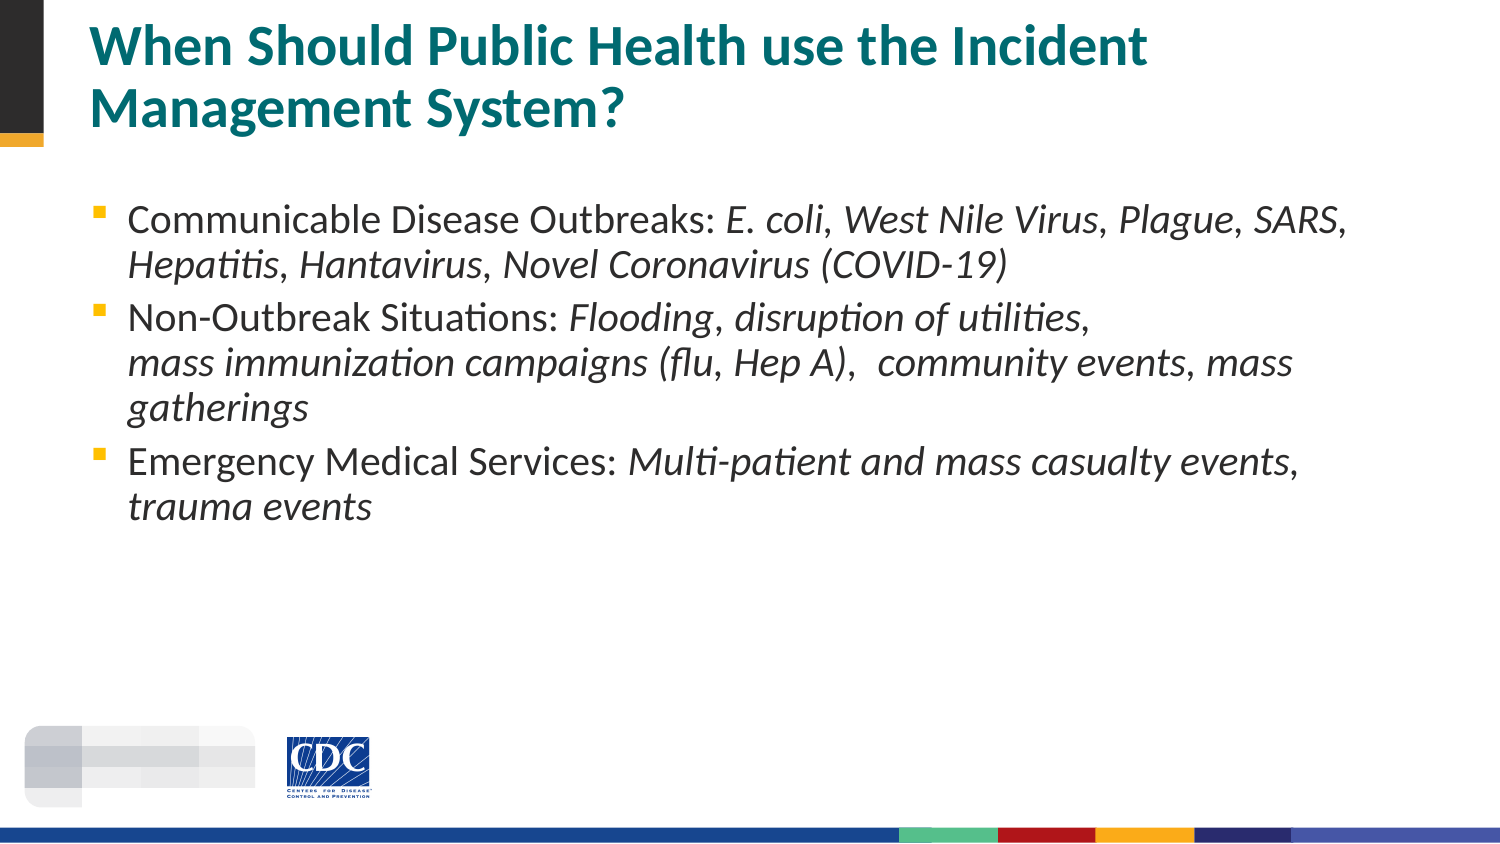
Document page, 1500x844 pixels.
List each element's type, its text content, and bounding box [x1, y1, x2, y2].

list Communicable Disease Outbreaks: E. coli, West Nile Virus, Plague, SARS, Hepatitis, Hantavirus, Novel Coronavirus (COVID-19) Non-Outbreak Situations: Flooding, disruption of utilities, mass immunization campaigns (flu, Hep A), community events, mass gatherings Emergency Medical Services: Multi-patient and mass casualty events, trauma events [75, 190, 1414, 739]
picture [287, 739, 372, 798]
title When Should Public Health use the Incident Management System? [75, 33, 1425, 147]
